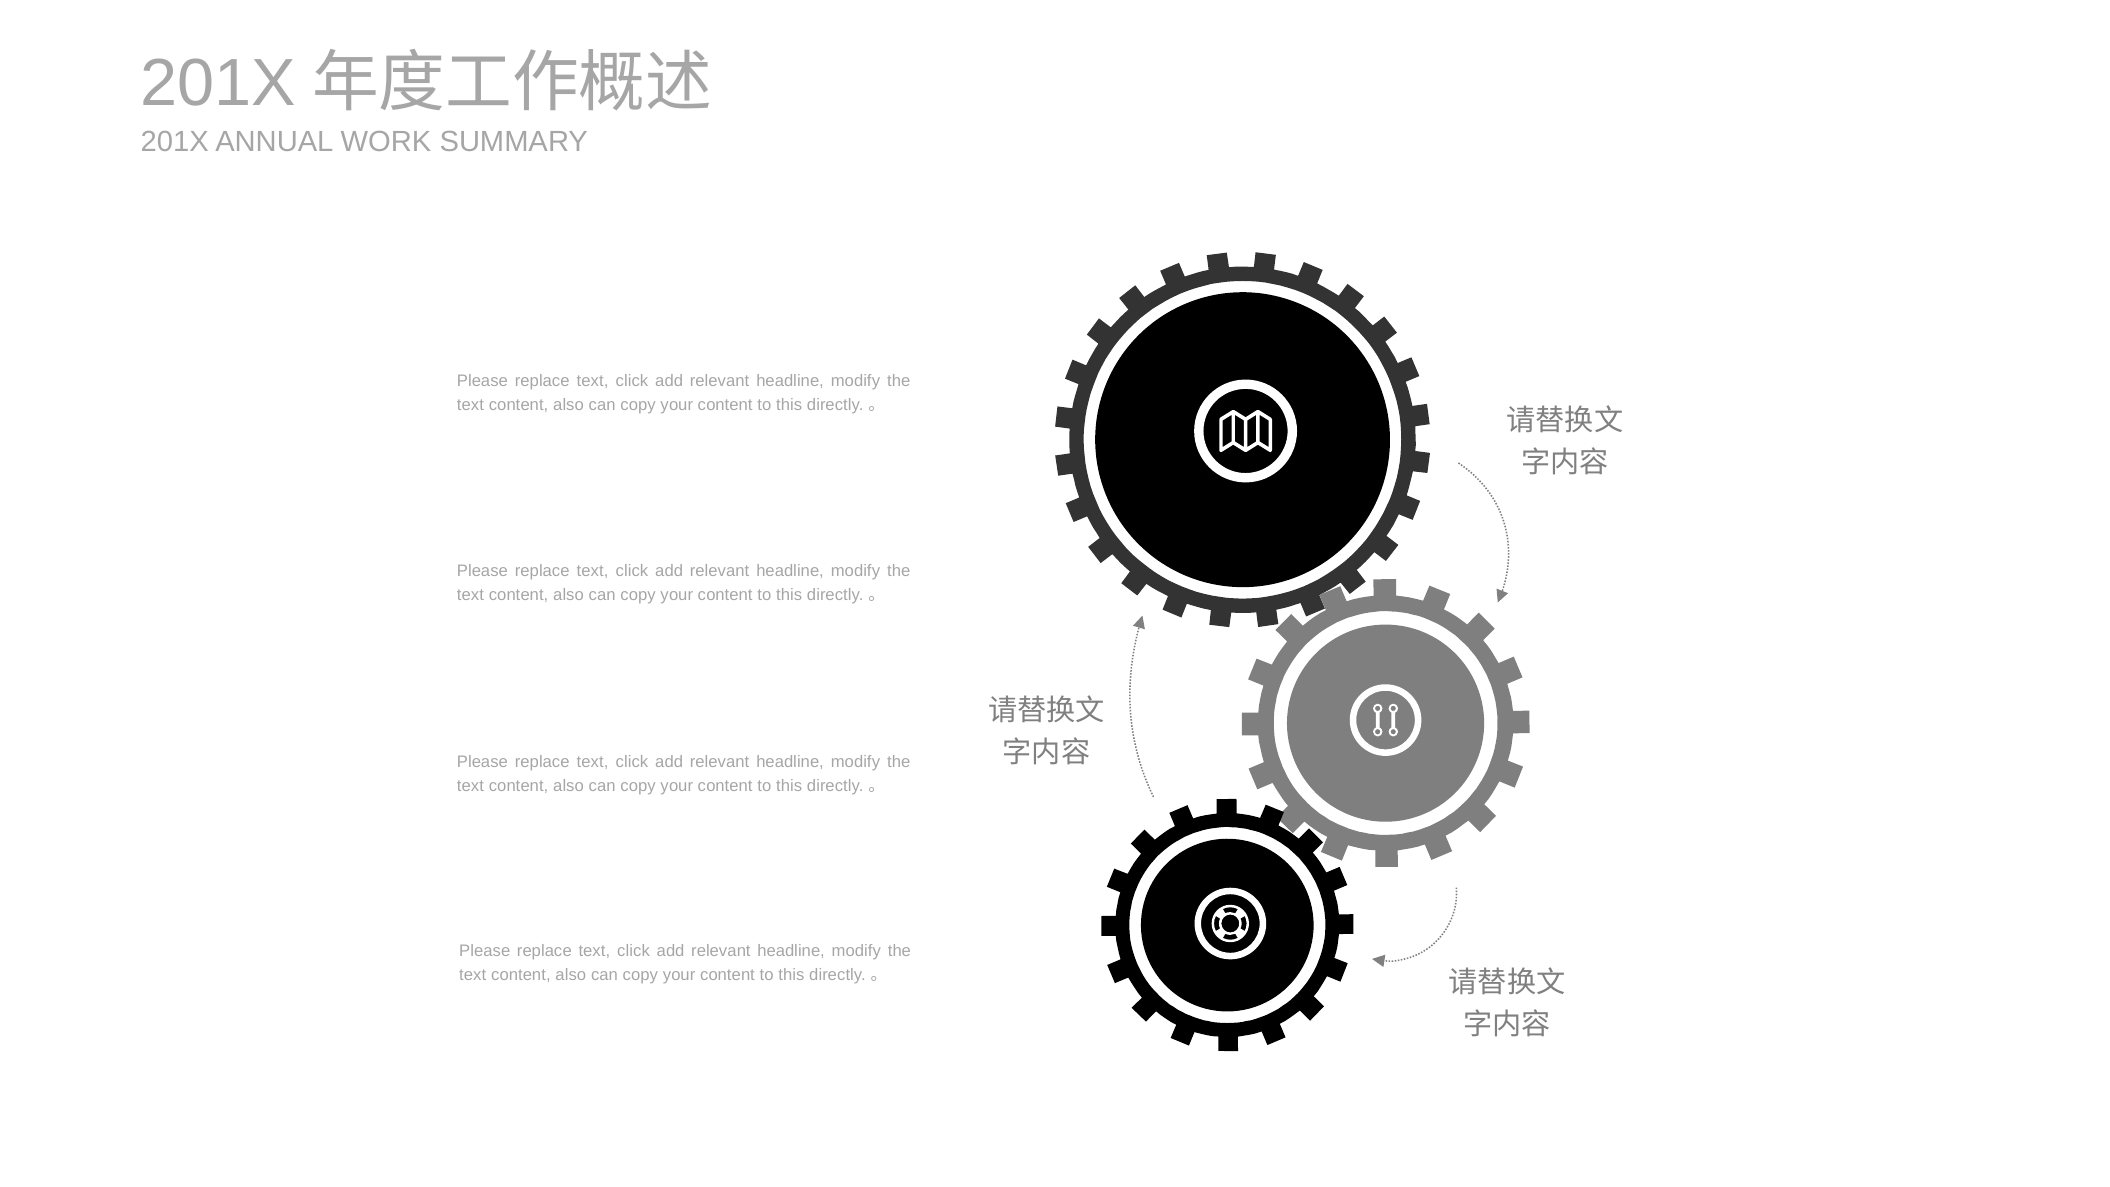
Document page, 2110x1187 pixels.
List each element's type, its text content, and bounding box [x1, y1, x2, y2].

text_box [1194, 379, 1298, 483]
text_box Please replace text, click add relevant headline, modify the text content, also can copy your content to this directly.。 [439, 357, 929, 446]
text_box 201X ANNUAL WORK SUMMARY [140, 122, 602, 158]
text_box Please replace text, click add relevant headline, modify the text content, also can copy your content to this directly.。 [439, 547, 896, 636]
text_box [1194, 887, 1267, 960]
text_box 201X年度工作概述 [140, 38, 789, 119]
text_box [1349, 684, 1422, 756]
text_box Please replace text, click add relevant headline, modify the text content, also can copy your content to this directly.。 [439, 737, 896, 827]
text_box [896, 368, 1669, 902]
text_box 请替换文字内容 [1425, 947, 1589, 1032]
text_box Please replace text, click add relevant headline, modify the text content, also can copy your content to this directly.。 [444, 928, 939, 991]
